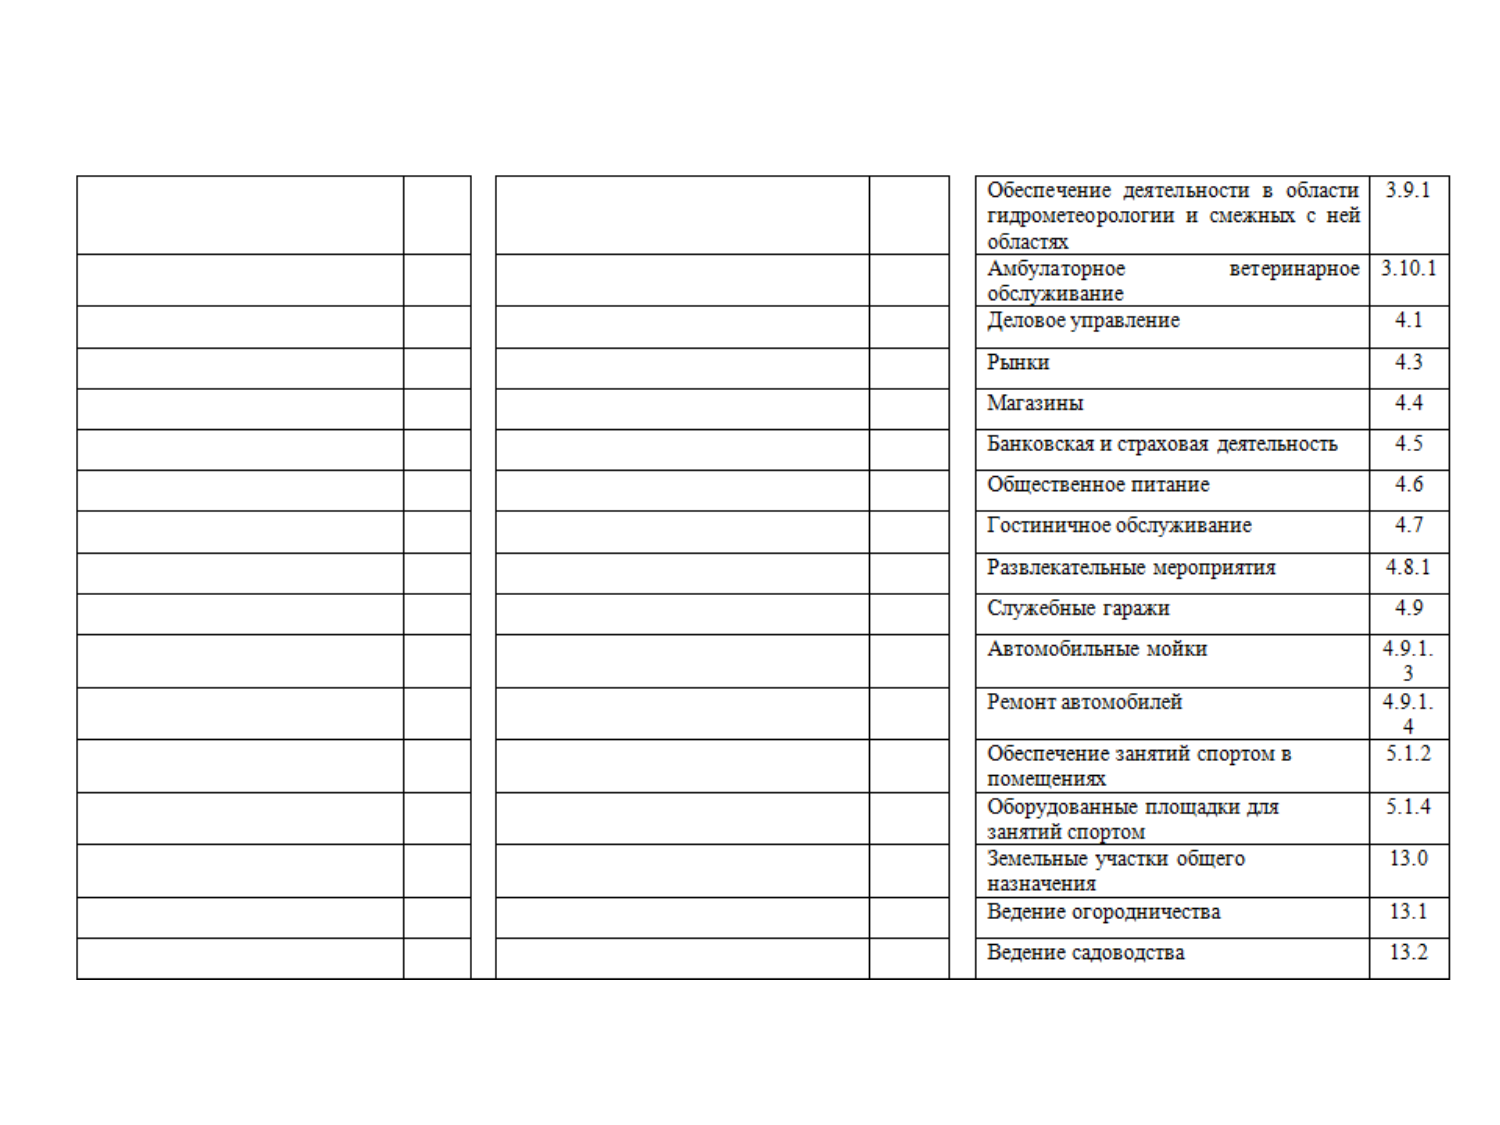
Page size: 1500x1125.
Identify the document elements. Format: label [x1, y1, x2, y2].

picture [74, 174, 1452, 980]
